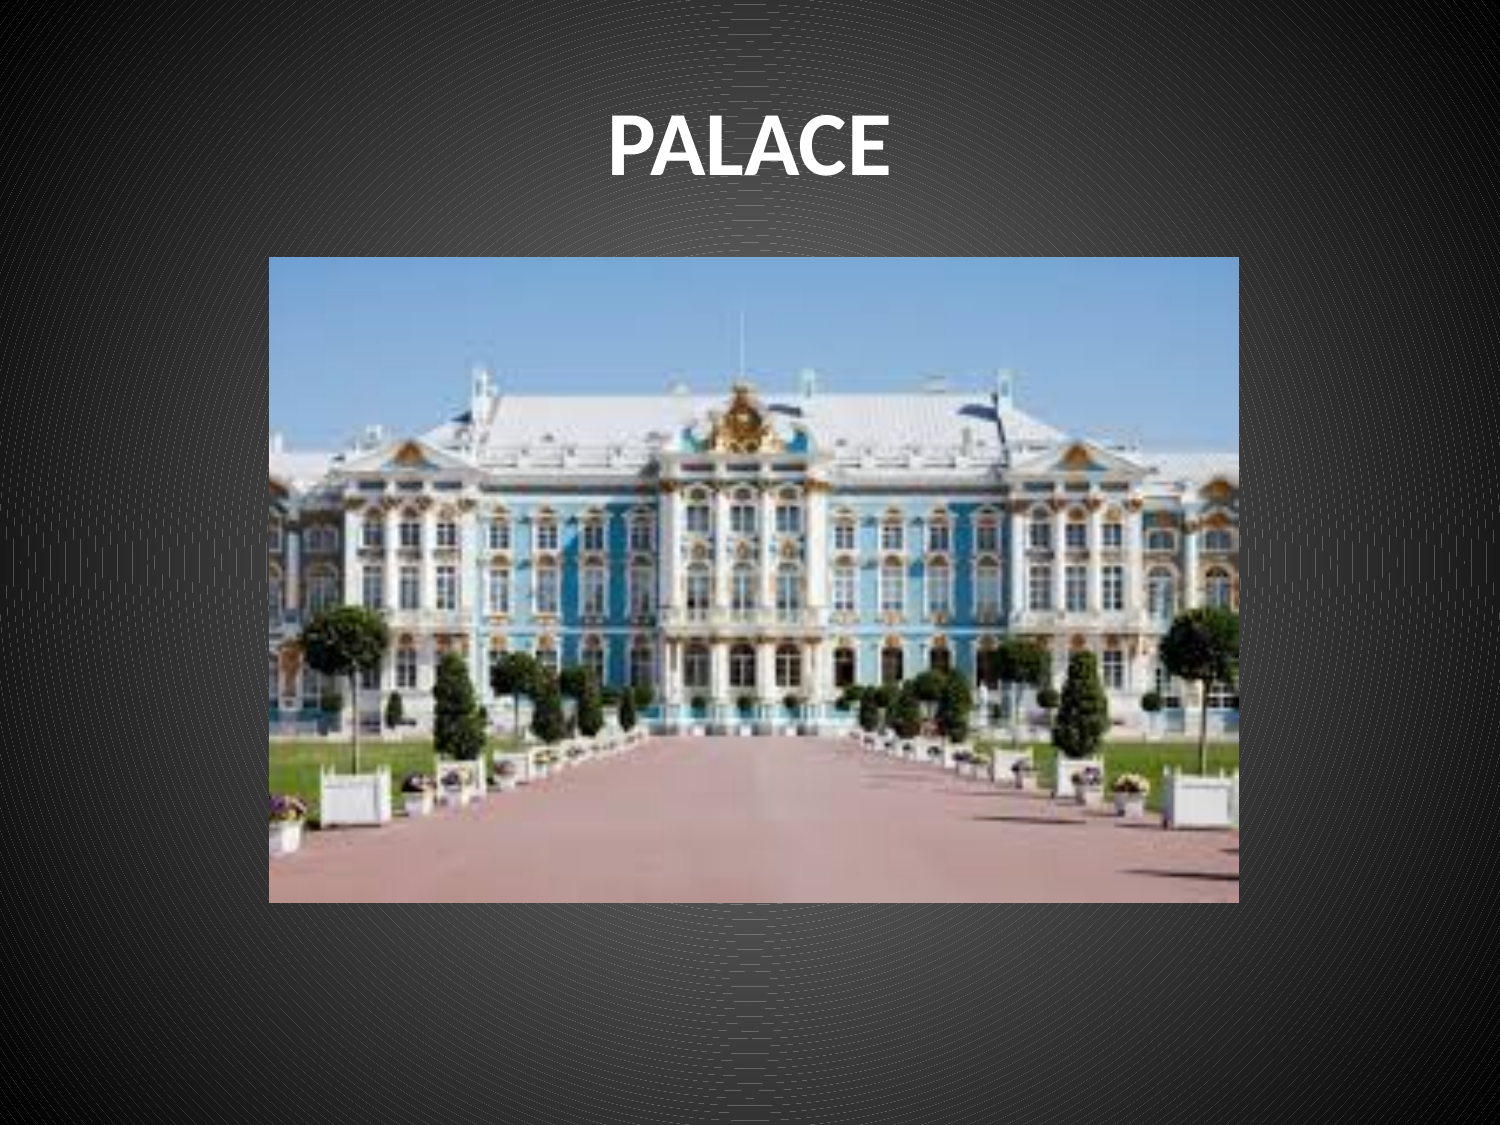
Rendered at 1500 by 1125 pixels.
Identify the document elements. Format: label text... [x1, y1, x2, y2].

title PALACE [75, 45, 1425, 233]
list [269, 257, 1239, 903]
